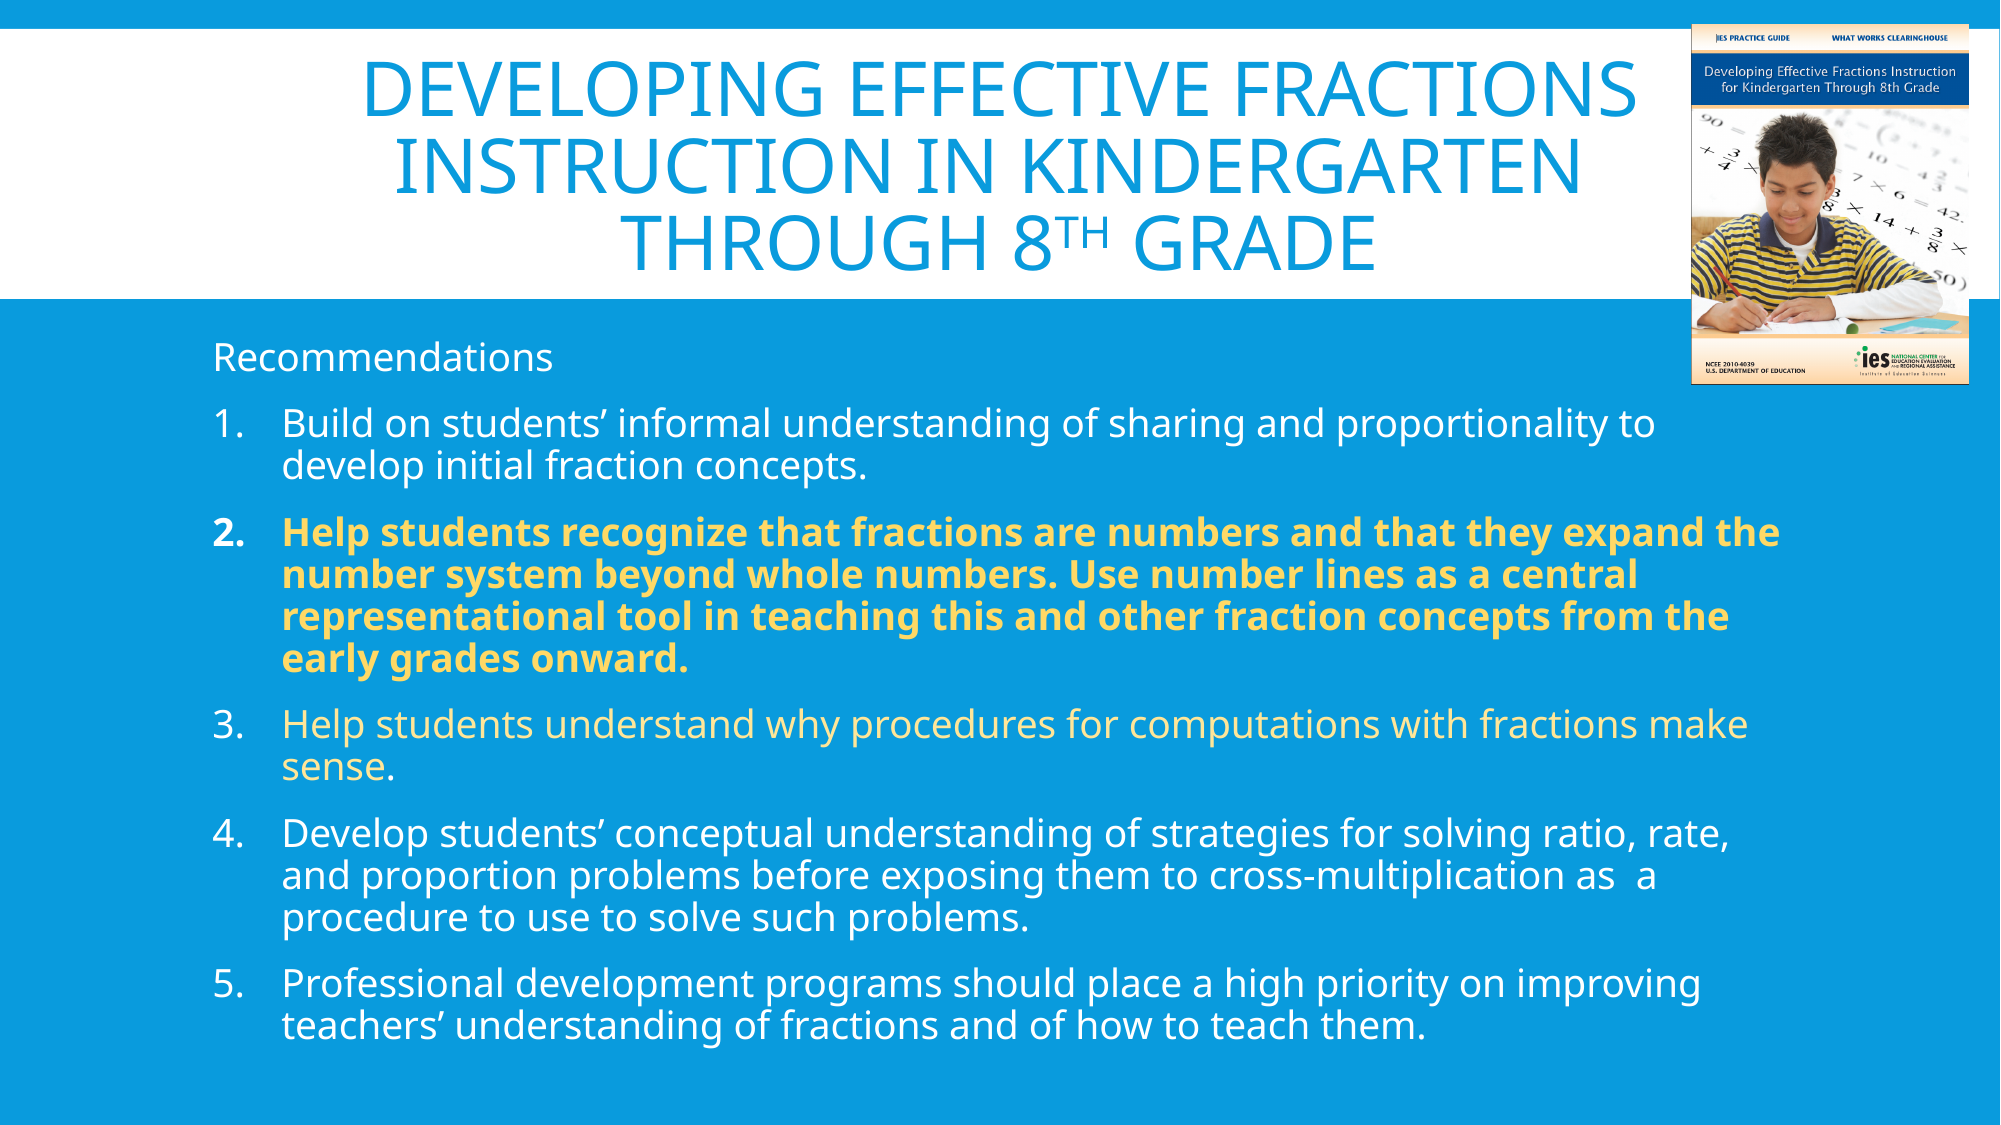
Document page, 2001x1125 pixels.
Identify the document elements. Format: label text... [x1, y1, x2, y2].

picture [1690, 25, 1969, 384]
title Developing effective fractions instruction in kindergarten through 8th grade [197, 46, 1684, 295]
list Recommendations Build on students’ informal understanding of sharing and proportionality to develop initial fraction concepts. Help students recognize that fractions are numbers and that they expand the number system beyond whole numbers. Use number lines as a central representational tool in teaching this and other fraction concepts from the early grades onward. Help students understand why procedures for computations with fractions make sense. Develop students’ conceptual understanding of strategies for solving ratio, rate, and proportion problems before exposing them to cross-multiplication as a procedure to use to solve such problems. Professional development programs should place a high priority on improving teachers’ understanding of fractions and of how to teach them. [197, 329, 1803, 1062]
